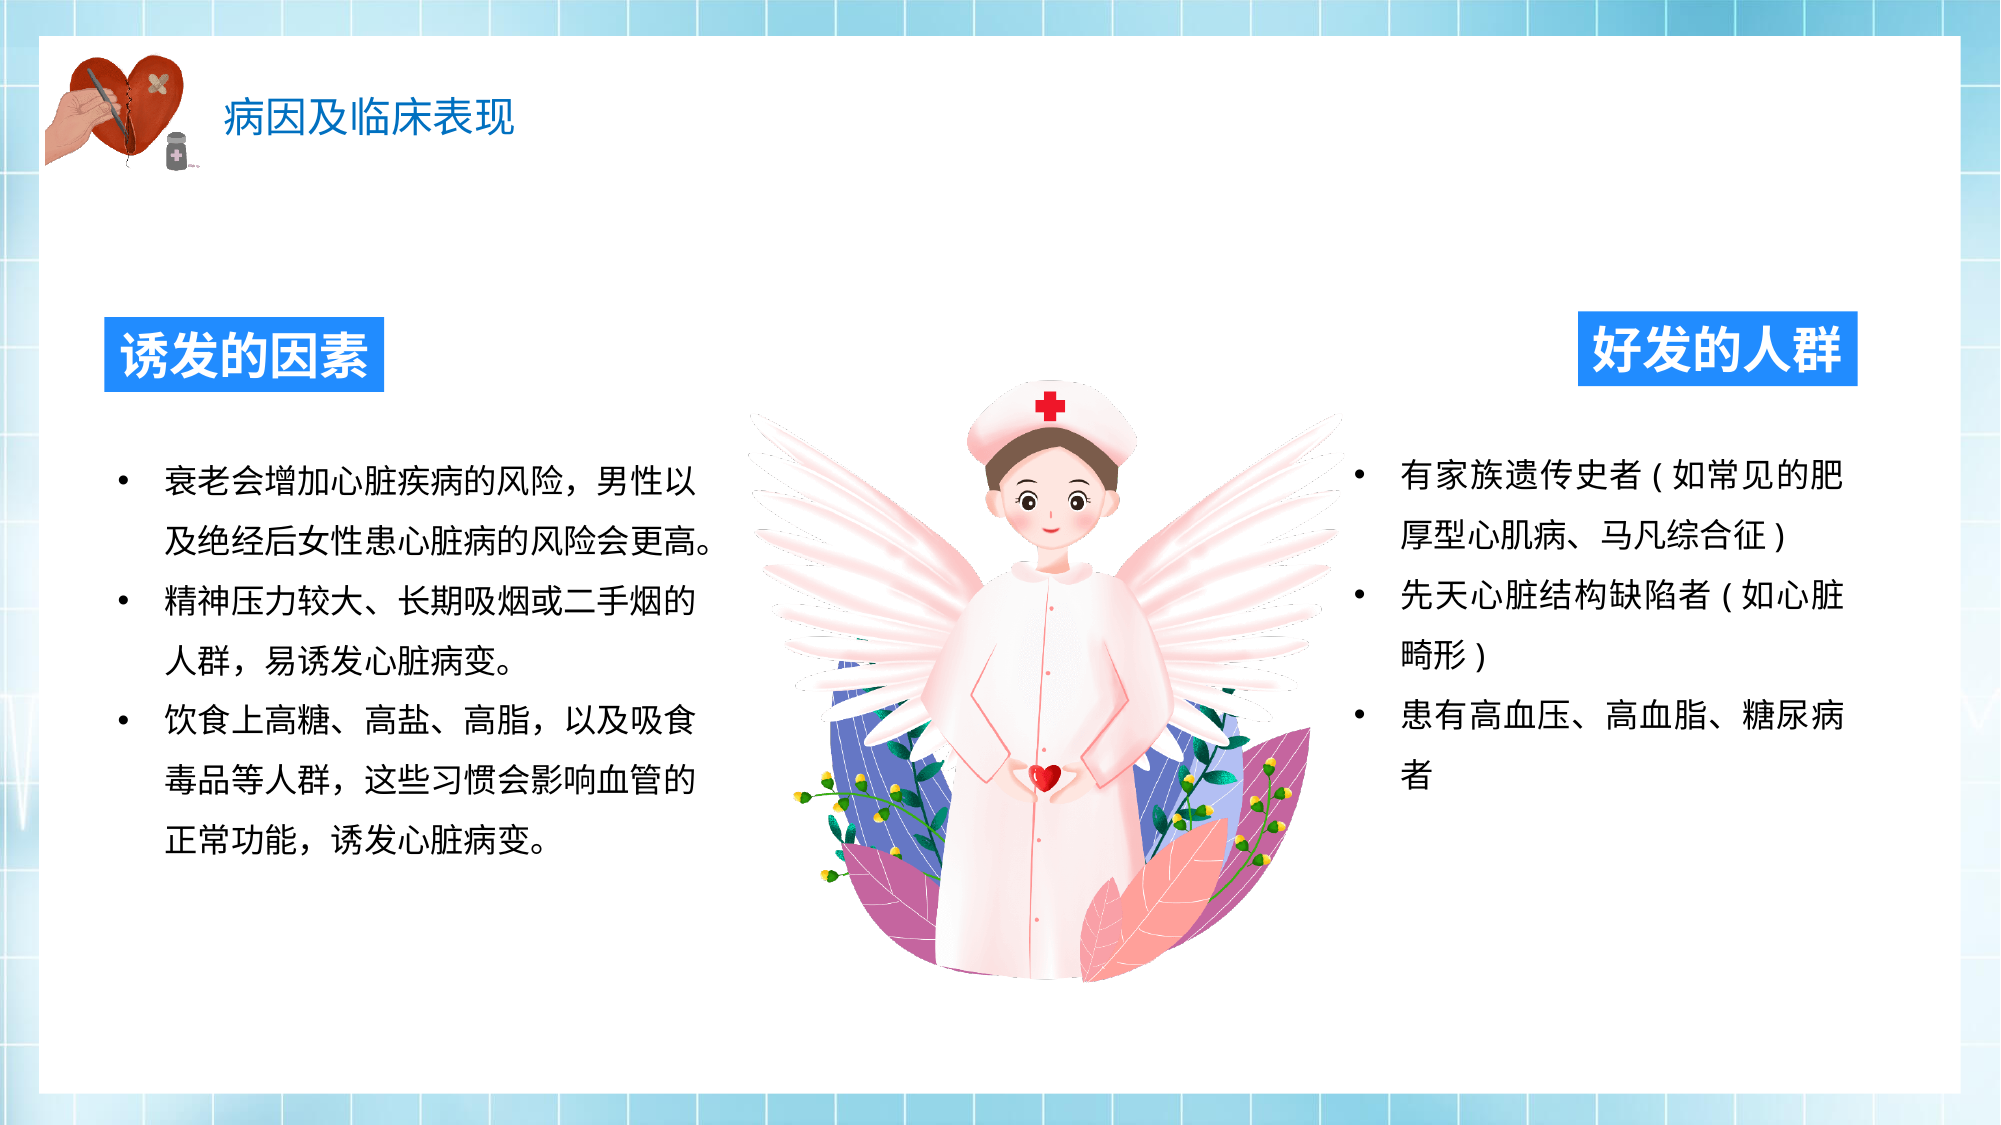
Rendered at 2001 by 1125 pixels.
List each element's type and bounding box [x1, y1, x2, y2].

text_box [102, 317, 660, 926]
picture [0, 0, 2000, 1125]
text_box [1434, 311, 1860, 799]
